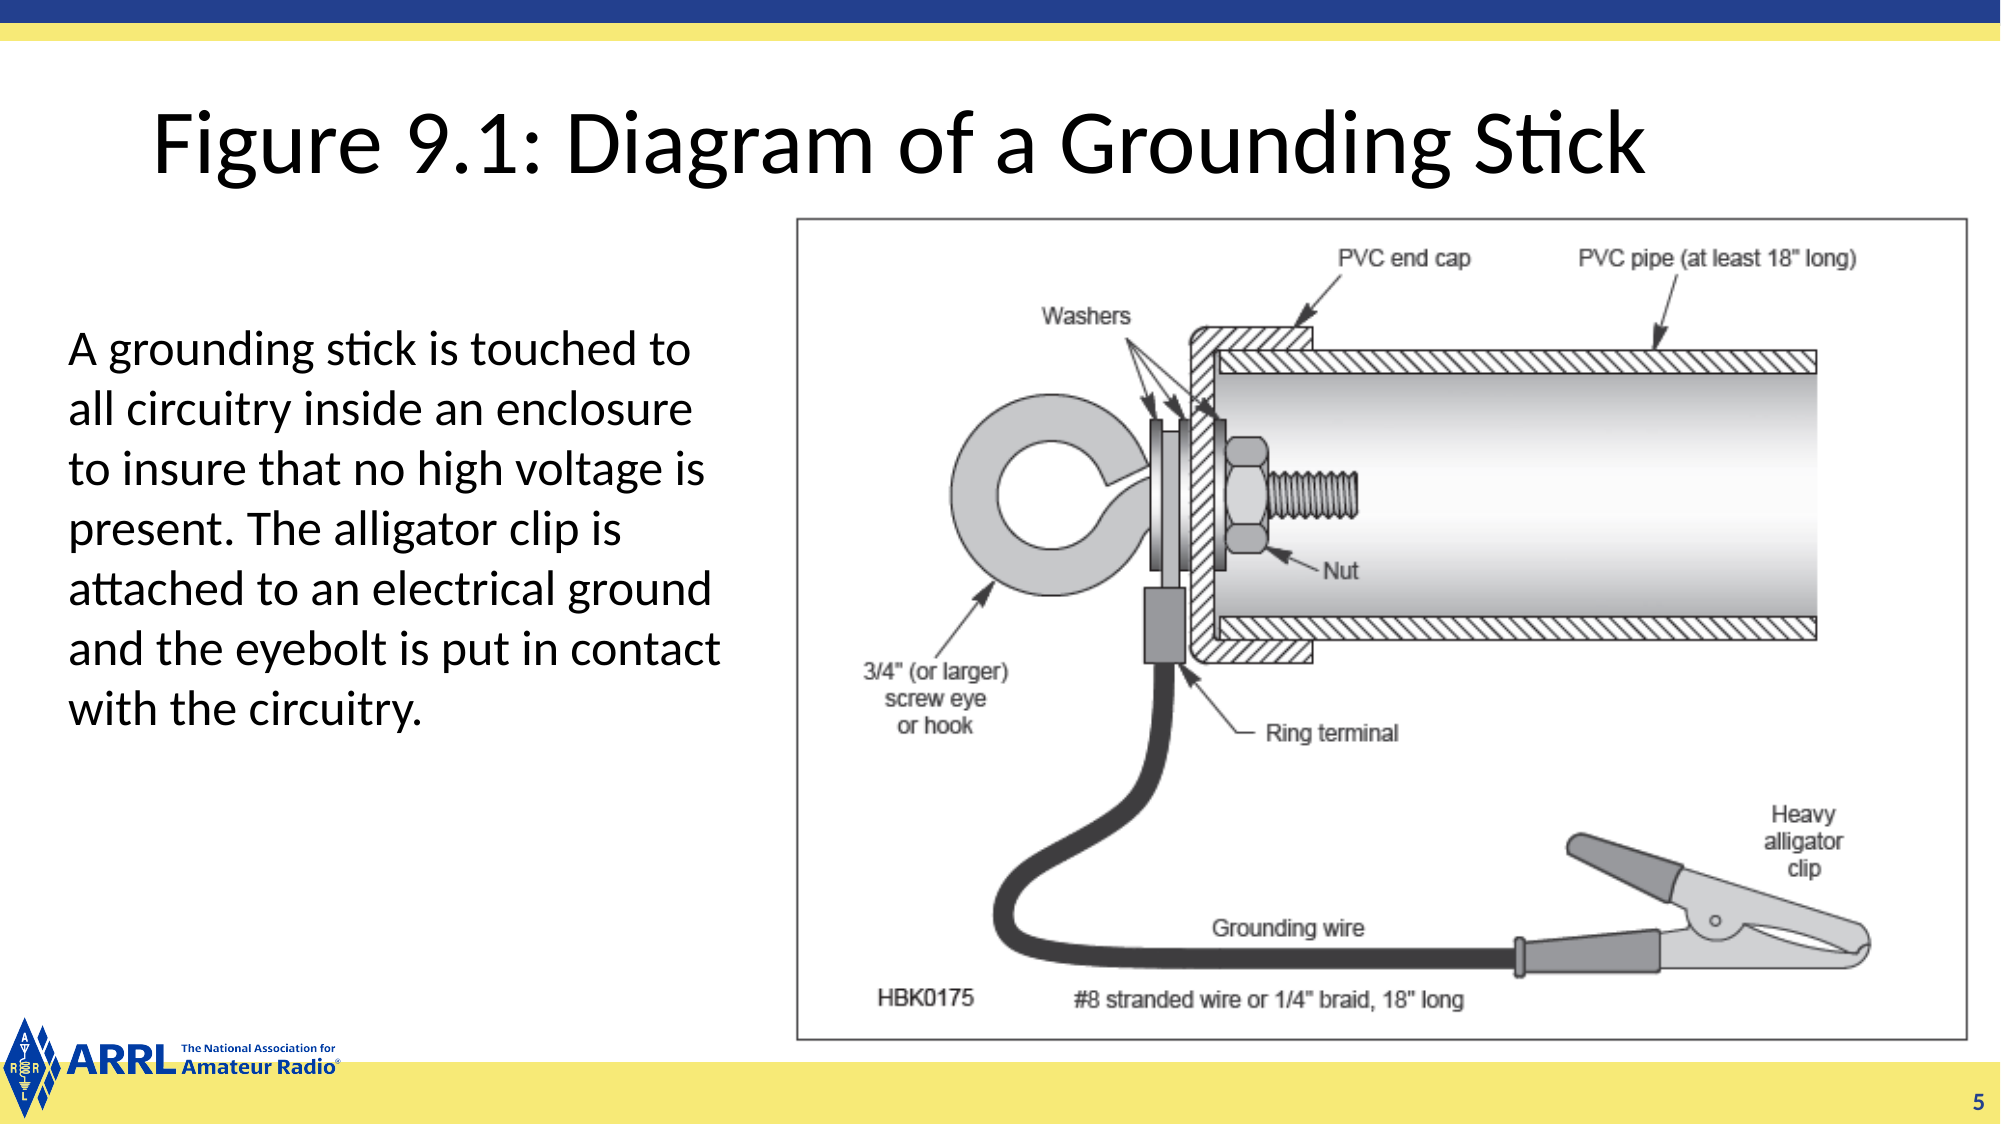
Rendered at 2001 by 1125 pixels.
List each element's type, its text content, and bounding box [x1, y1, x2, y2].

picture [791, 205, 1976, 1045]
text_box A grounding stick is touched to all circuitry inside an enclosure to insure that no high voltage is present. The alligator clip is attached to an electrical ground and the eyebolt is put in contact with the circuitry. [53, 307, 741, 743]
title Figure 9.1: Diagram of a Grounding Stick [137, 59, 1863, 227]
picture [1, 1015, 342, 1121]
